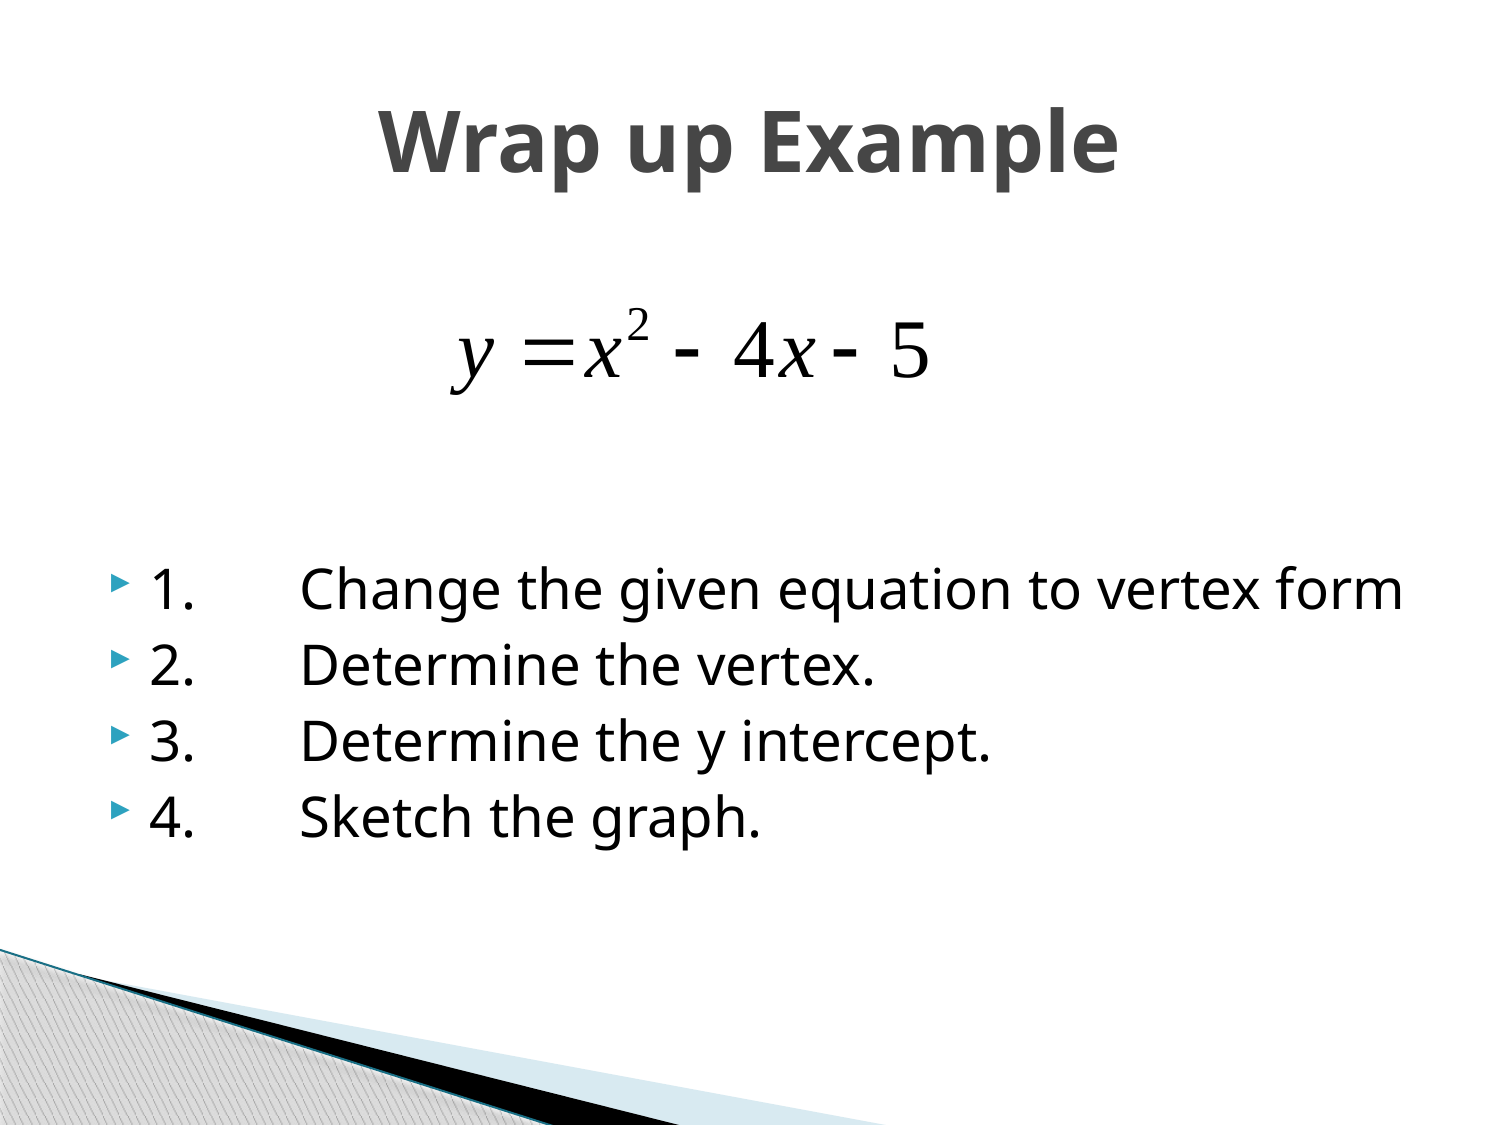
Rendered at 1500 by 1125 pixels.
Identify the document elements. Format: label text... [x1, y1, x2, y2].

list 1. Change the given equation to vertex form 2. Determine the vertex. 3. Determine the y intercept. 4. Sketch the graph. [74, 242, 1426, 986]
title Wrap up Example [75, 45, 1425, 233]
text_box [437, 287, 945, 413]
